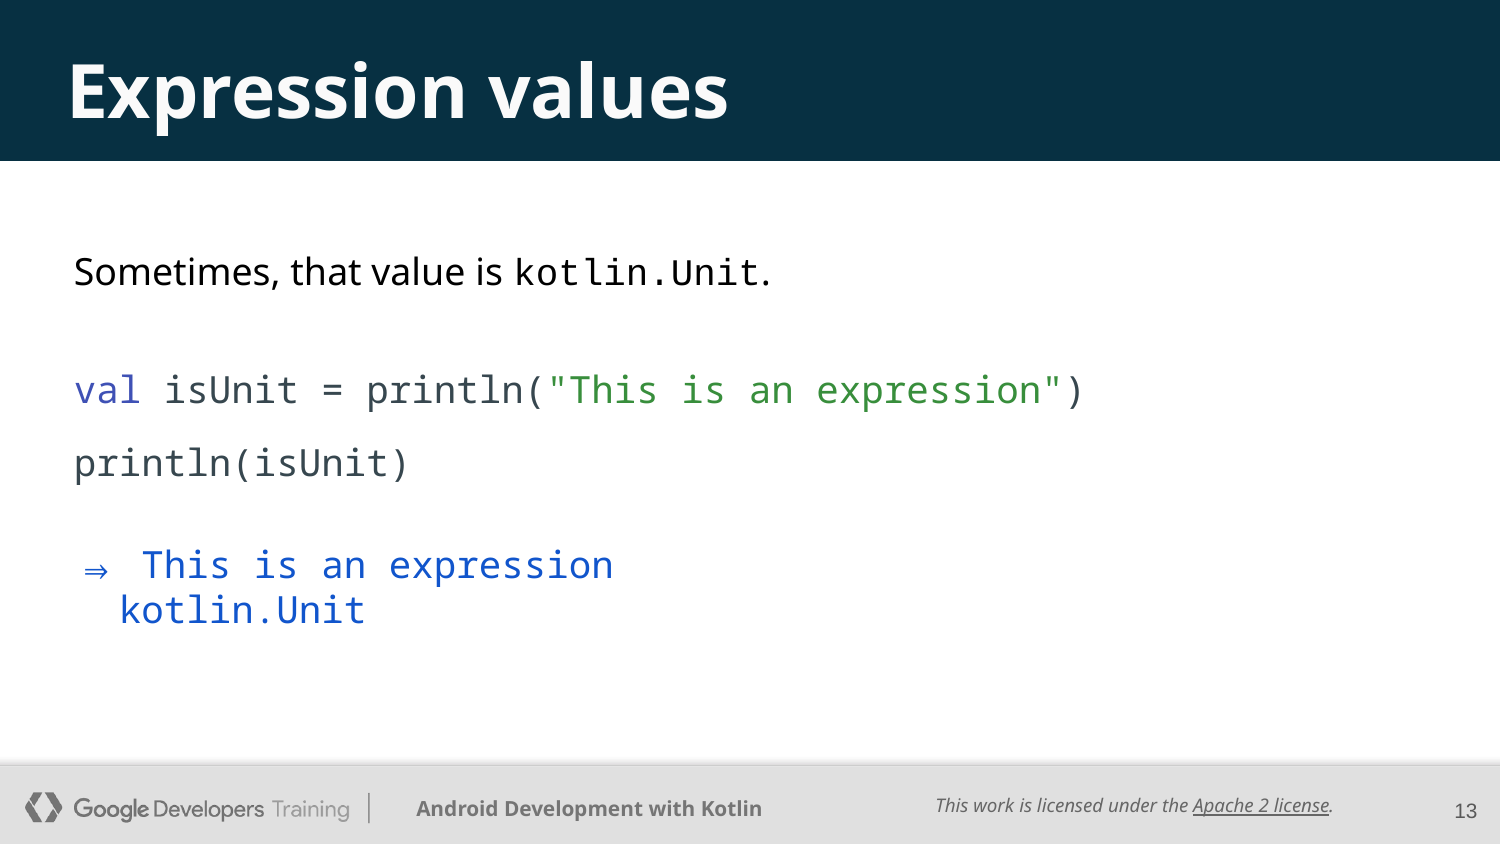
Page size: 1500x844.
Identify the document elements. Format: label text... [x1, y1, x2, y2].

slide_number ‹#› [1402, 777, 1493, 842]
text_box ⇒ This is an expression kotlin.Unit [58, 526, 1415, 640]
list Sometimes, that value is kotlin.Unit. [59, 226, 1449, 370]
title Expression values [51, 28, 1449, 122]
picture [0, 161, 1500, 844]
text_box val isUnit = println("This is an expression") println(isUnit) [58, 344, 1264, 485]
